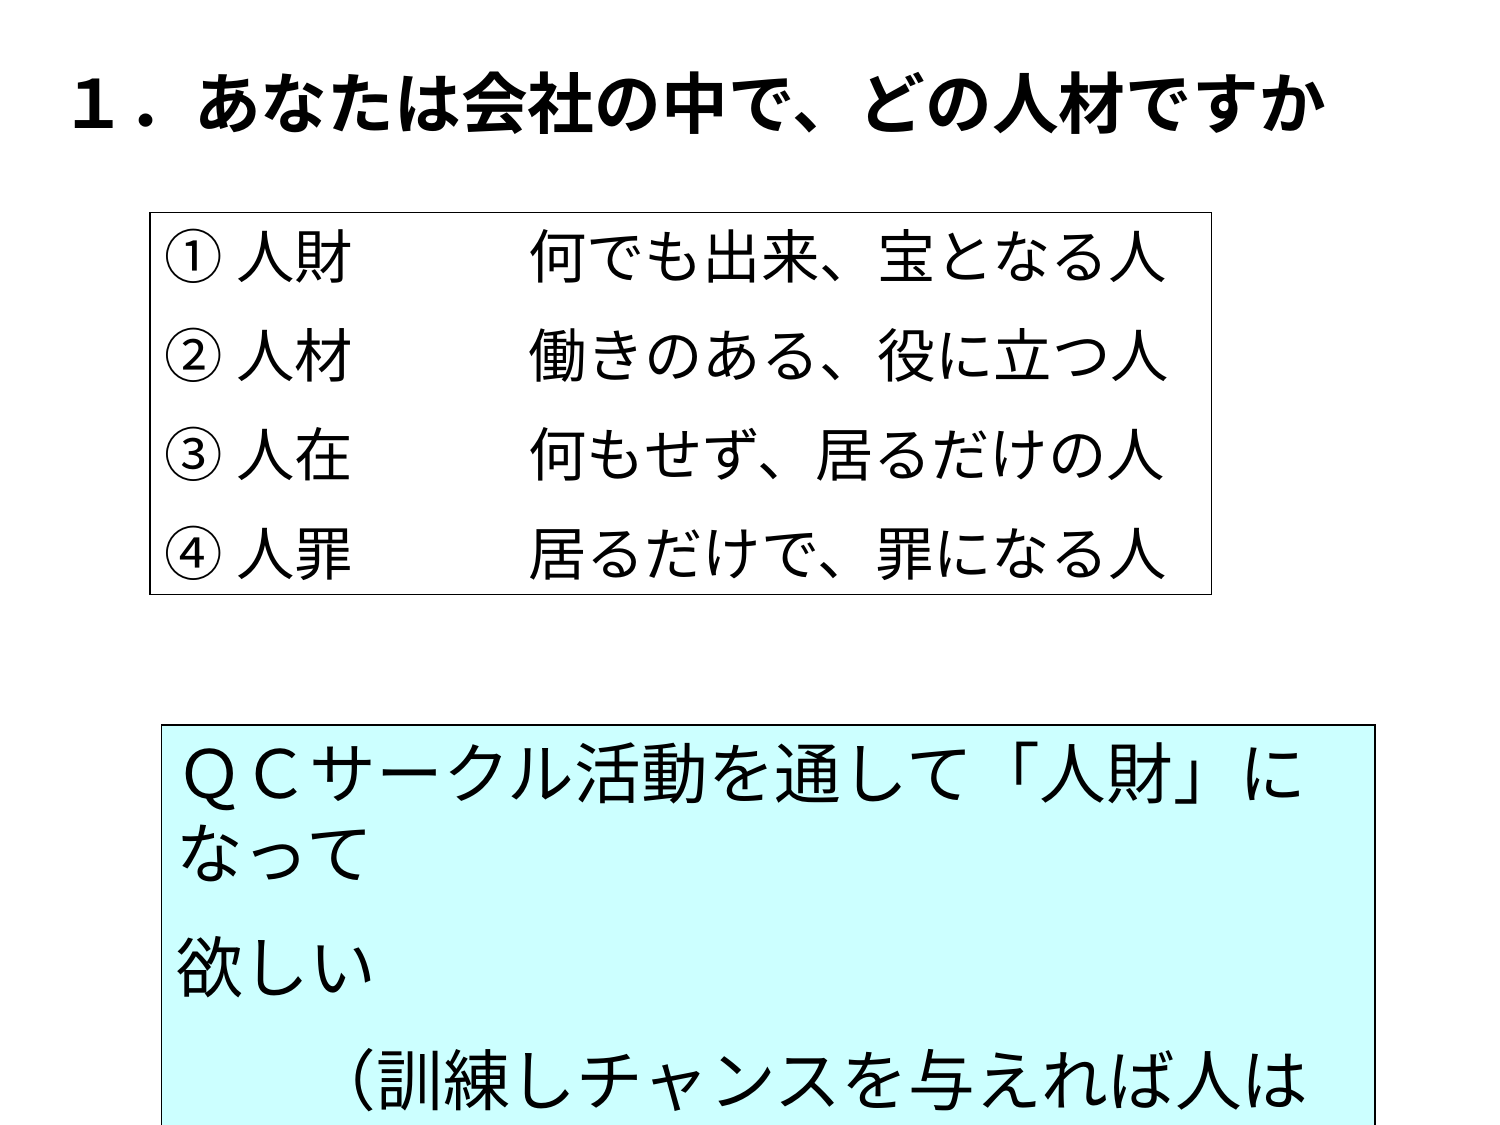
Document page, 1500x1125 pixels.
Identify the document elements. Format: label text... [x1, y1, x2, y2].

text_box ＱＣサークル活動を通して「人財」になって 欲しい （訓練しチャンスを与えれば人は育つ） [161, 724, 1375, 1125]
text_box ①人財 何でも出来、宝となる人 ②人材 働きのある、役に立つ人 ③人在 何もせず、居るだけの人 ④人罪 居るだけで、罪になる人 [149, 212, 1212, 595]
text_box １．あなたは会社の中で、どの人材ですか [46, 54, 1400, 150]
